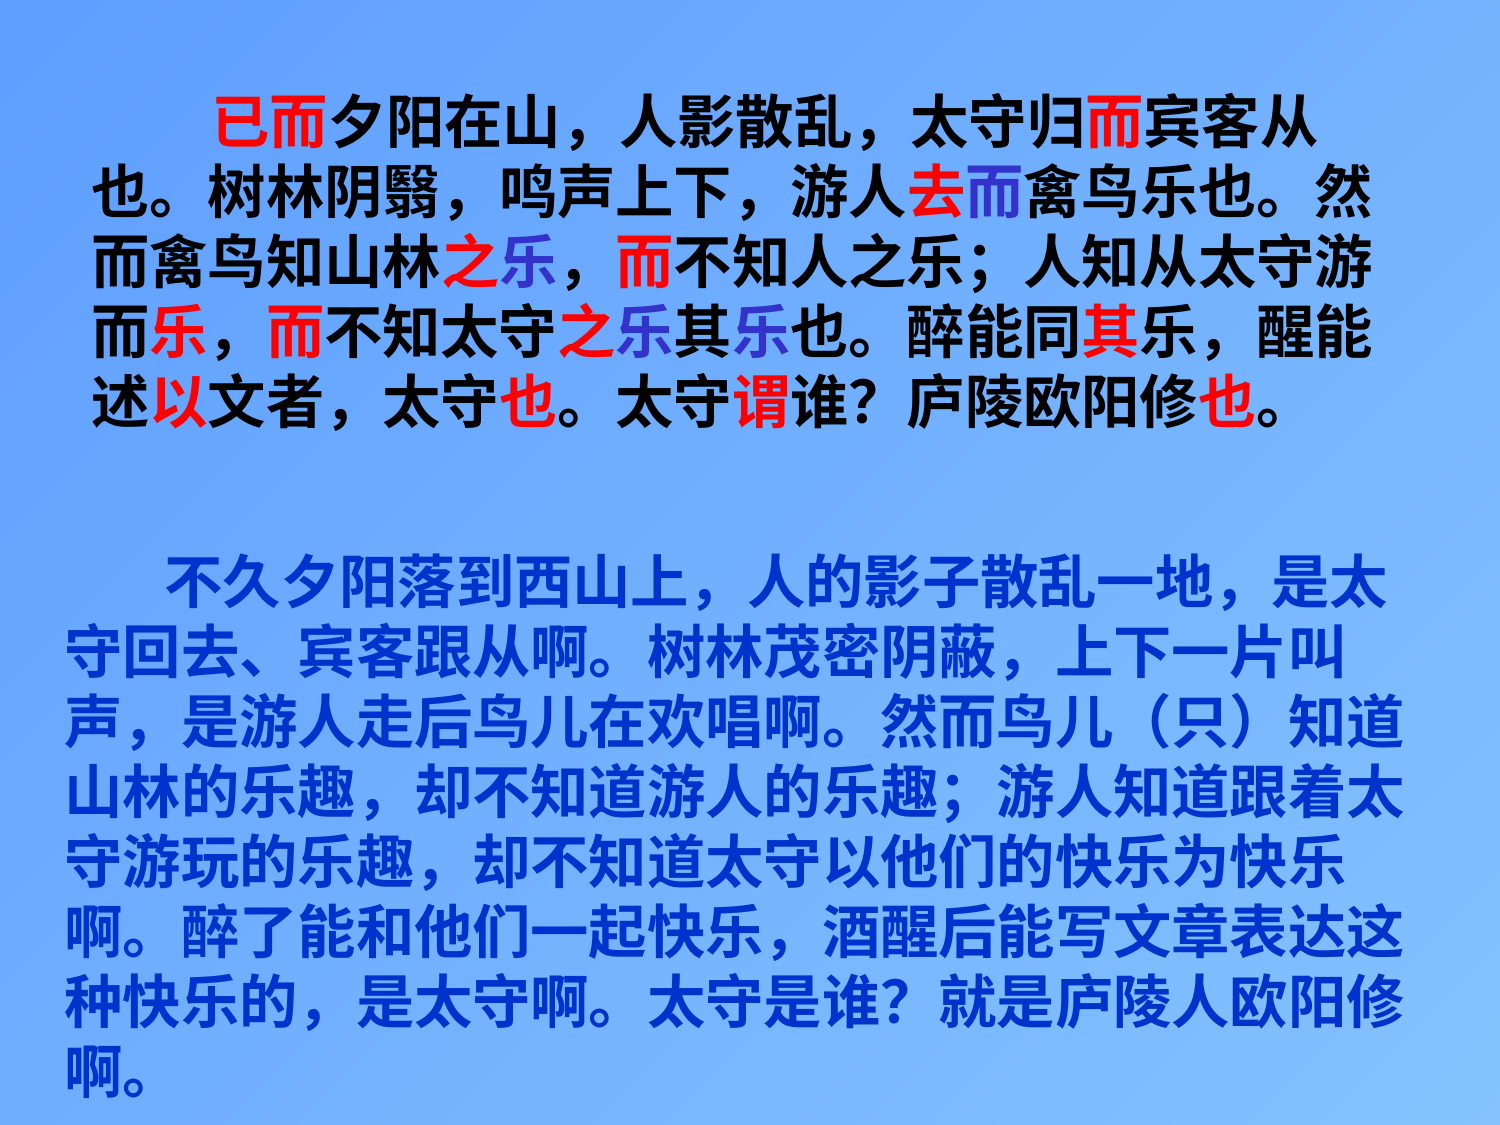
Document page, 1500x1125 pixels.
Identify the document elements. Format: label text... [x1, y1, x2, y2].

text_box 不久夕阳落到西山上，人的影子散乱一地，是太守回去、宾客跟从啊。树林茂密阴蔽，上下一片叫声，是游人走后鸟儿在欢唱啊。然而鸟儿（只）知道山林的乐趣，却不知道游人的乐趣；游人知道跟着太守游玩的乐趣，却不知道太守以他们的快乐为快乐啊。醉了能和他们一起快乐，酒醒后能写文章表达这种快乐的，是太守啊。太守是谁？就是庐陵人欧阳修啊。 [49, 537, 1456, 1113]
text_box 已而夕阳在山，人影散乱，太守归而宾客从也。树林阴翳，鸣声上下，游人去而禽鸟乐也。然而禽鸟知山林之乐，而不知人之乐；人知从太守游而乐，而不知太守之乐其乐也。醉能同其乐，醒能述以文者，太守也。太守谓谁？庐陵欧阳修也。 [76, 78, 1427, 443]
